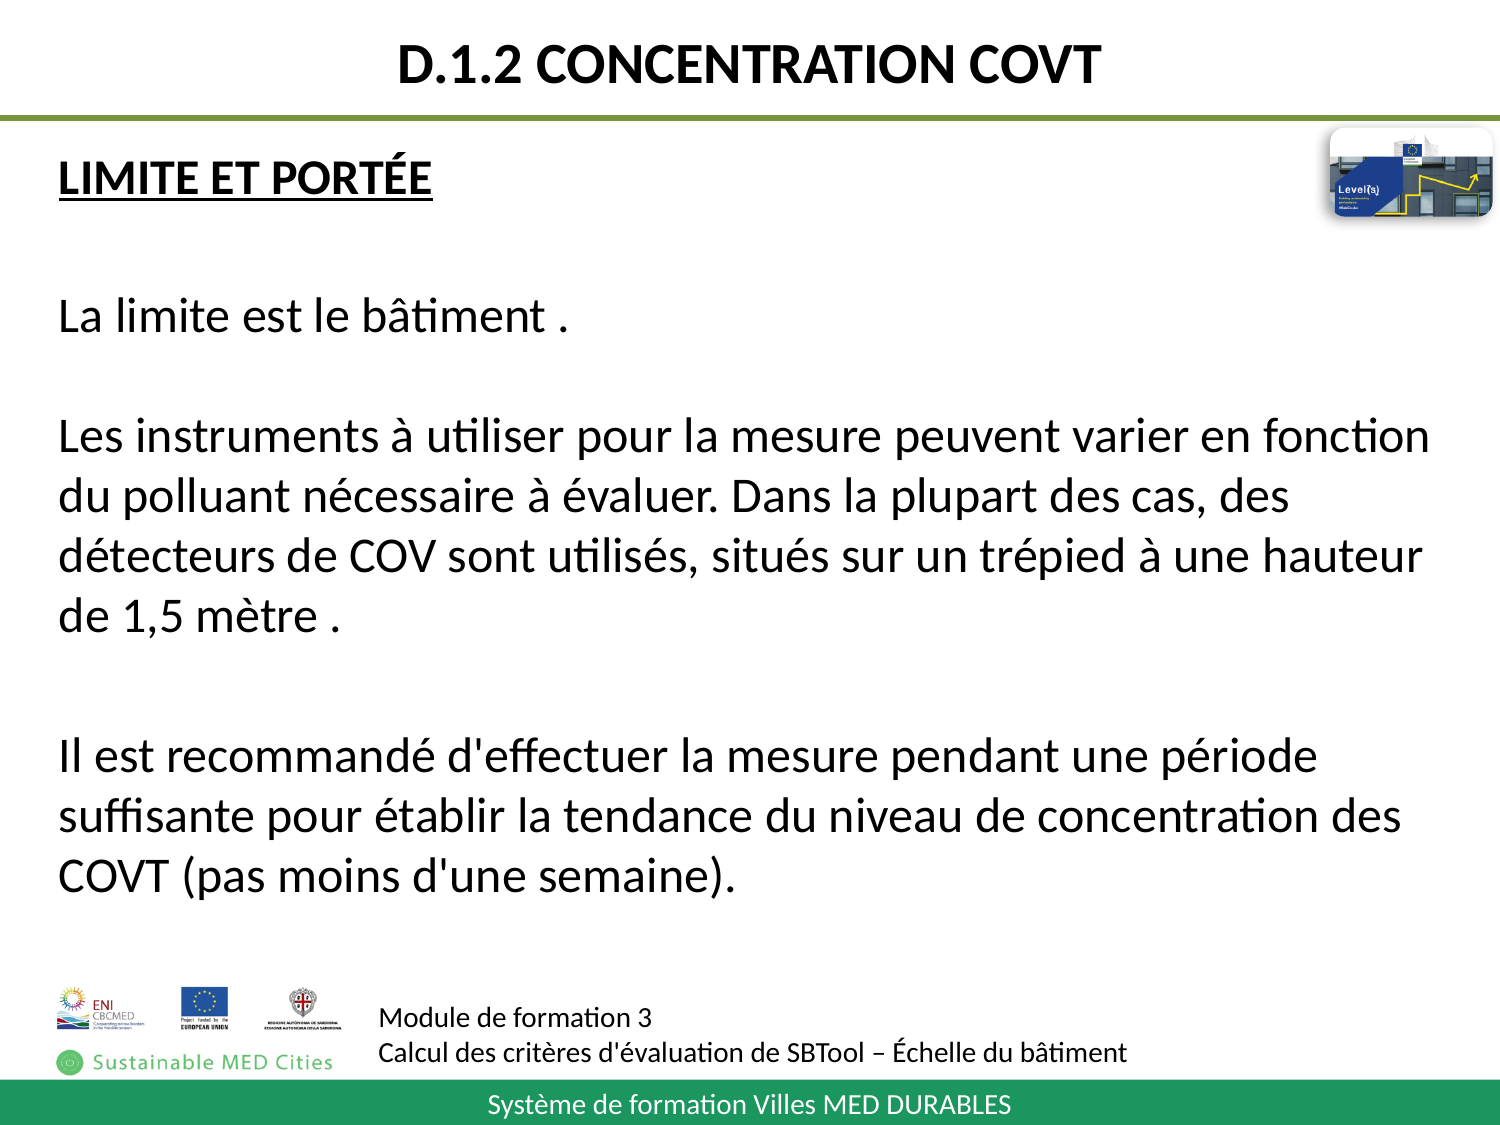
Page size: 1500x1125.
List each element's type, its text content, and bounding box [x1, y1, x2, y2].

title D.1.2 CONCENTRATION COVT [0, 0, 1500, 121]
list LIMITE ET PORTÉE La limite est le bâtiment . Les instruments à utiliser pour la mesure peuvent varier en fonction du polluant nécessaire à évaluer. Dans la plupart des cas, des détecteurs de COV sont utilisés, situés sur un trépied à une hauteur de 1,5 mètre . Il est recommandé d'effectuer la mesure pendant une période suffisante pour établir la tendance du niveau de concentration des COVT (pas moins d'une semaine). [43, 137, 1477, 858]
picture [1329, 127, 1493, 217]
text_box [0, 972, 1500, 1125]
